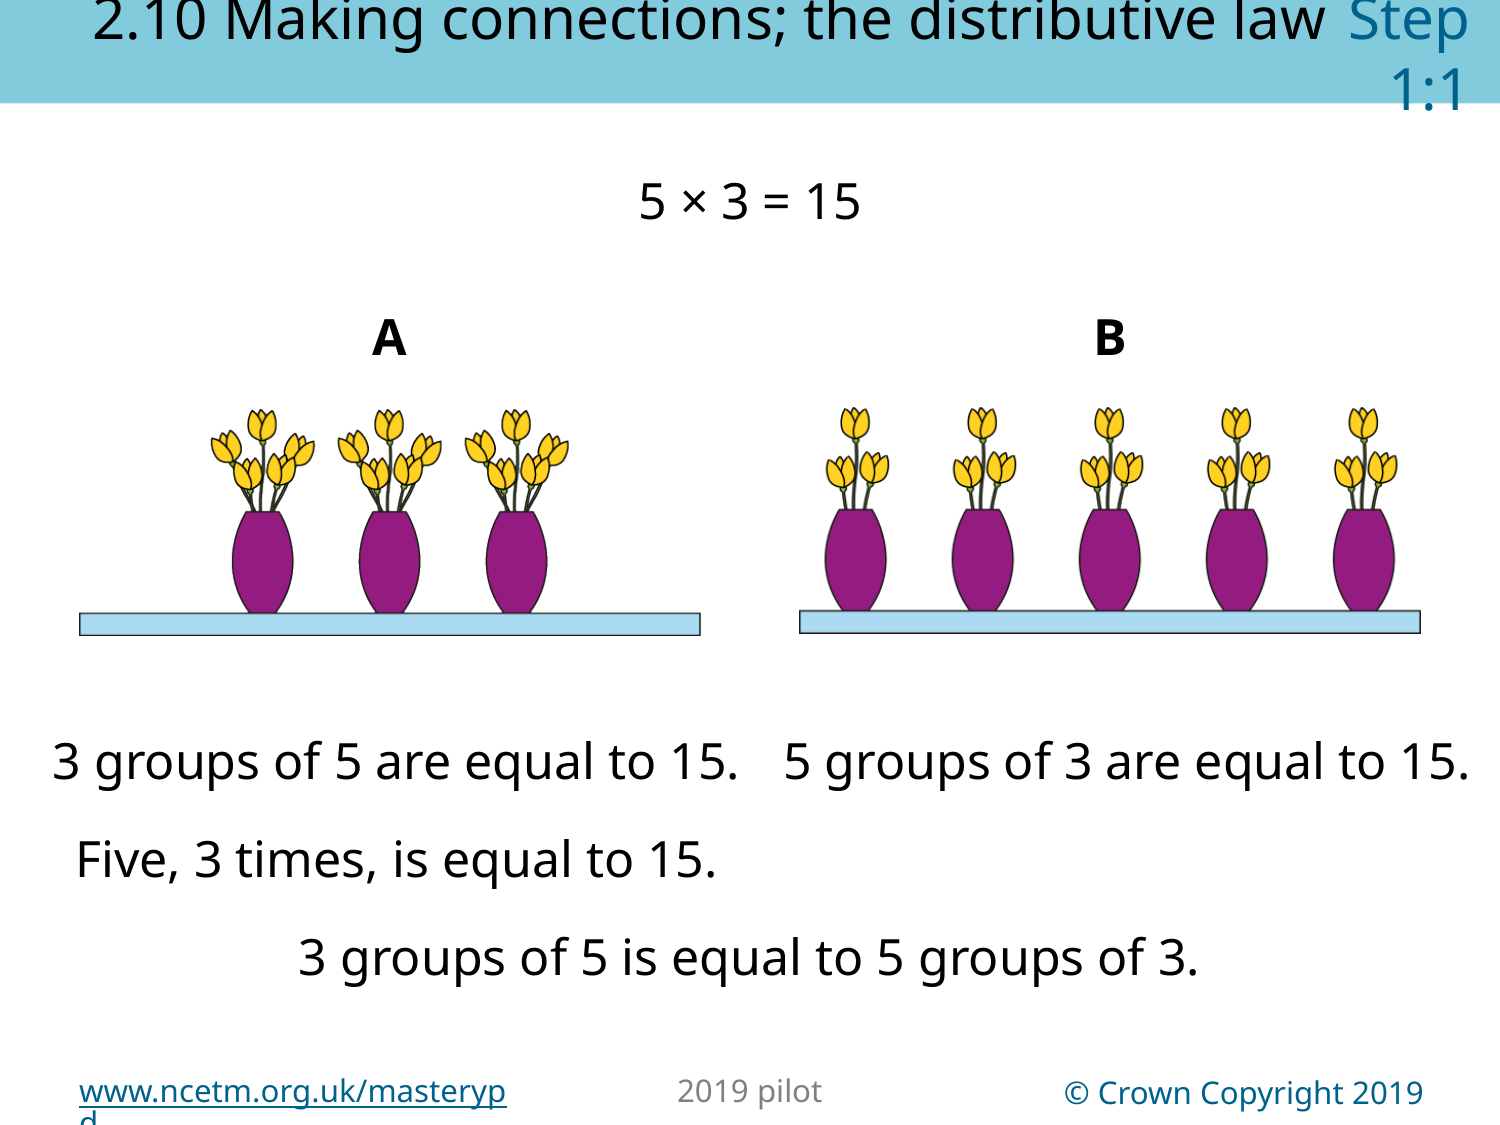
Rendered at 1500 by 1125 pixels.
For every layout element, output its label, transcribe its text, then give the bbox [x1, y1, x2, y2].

text_box 3 groups of 5 is equal to 5 groups of 3. [284, 917, 1216, 993]
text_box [799, 297, 1421, 634]
text_box 5 × 3 = 15 [623, 161, 877, 237]
text_box Five, 3 times, is equal to 15. [60, 819, 734, 895]
text_box 5 groups of 3 are equal to 15. [768, 721, 1486, 797]
list 2.10 Making connections; the distributive law Step 1:1 [0, 0, 1500, 104]
text_box 3 groups of 5 are equal to 15. [37, 721, 756, 797]
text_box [79, 297, 701, 637]
